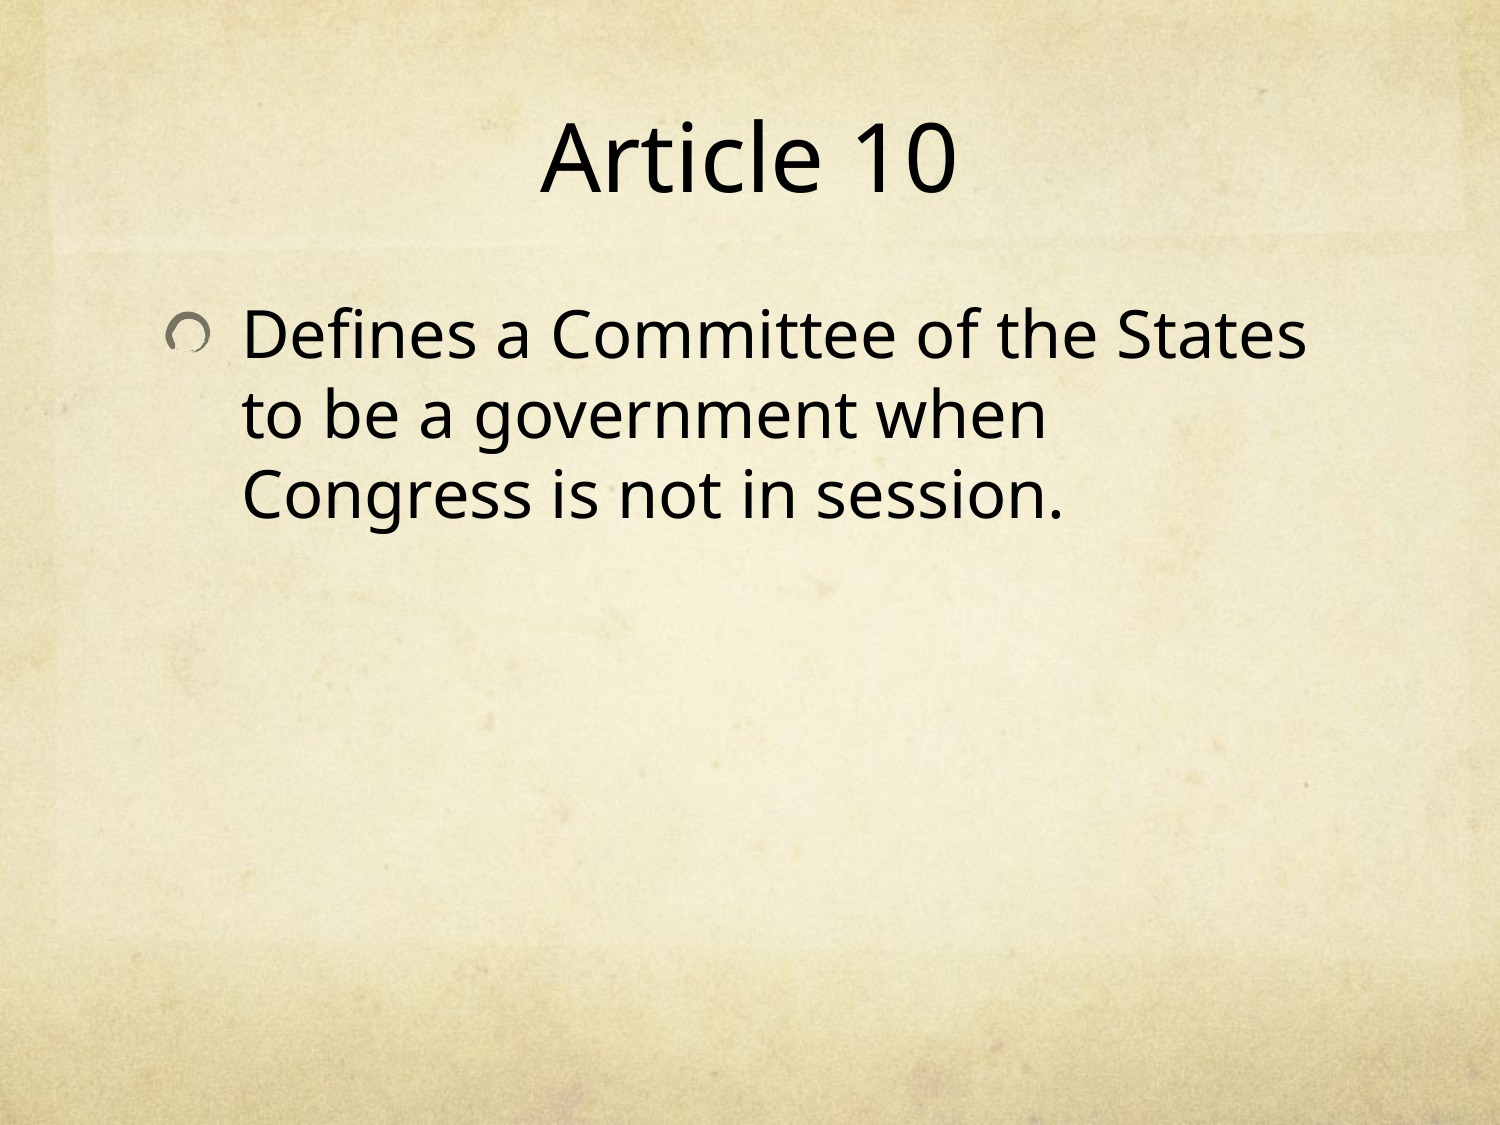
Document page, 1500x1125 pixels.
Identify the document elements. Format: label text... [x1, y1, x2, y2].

title Article 10 [150, 82, 1350, 225]
list Defines a Committee of the States to be a government when Congress is not in session. [150, 284, 1350, 950]
picture [0, 0, 1500, 1125]
